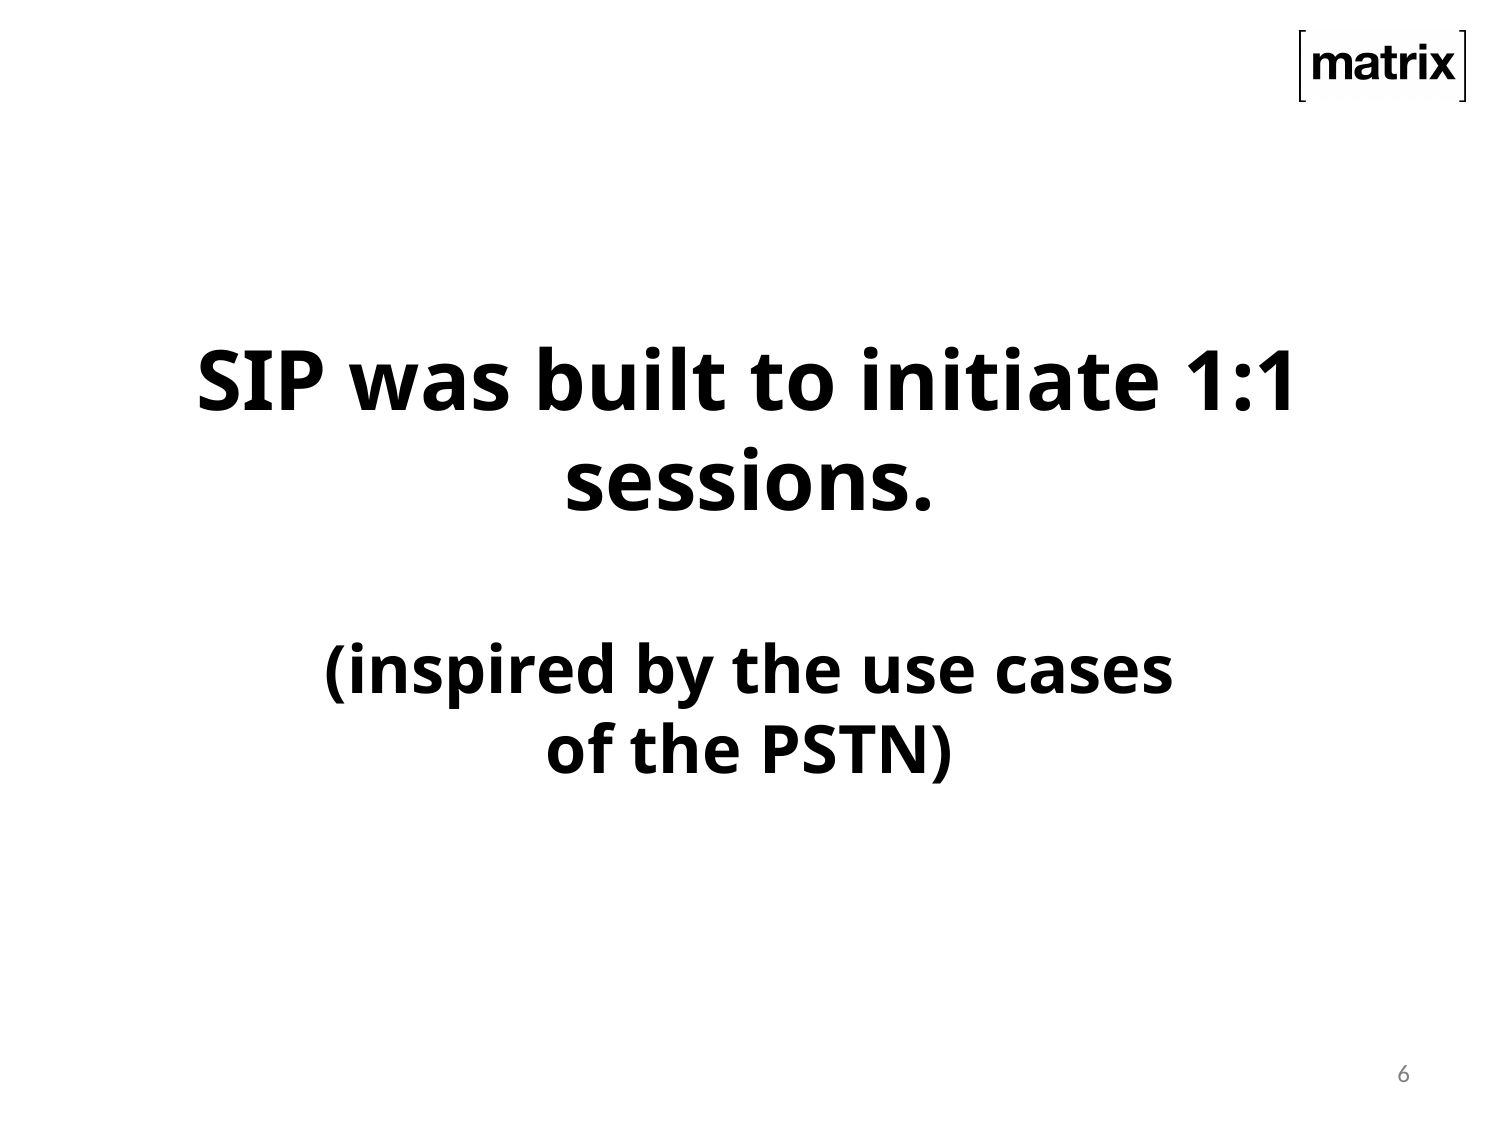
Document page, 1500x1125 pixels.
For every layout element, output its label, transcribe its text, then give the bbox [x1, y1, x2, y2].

slide_number 6 [1074, 1042, 1425, 1103]
picture [1299, 30, 1466, 102]
title SIP was built to initiate 1:1 sessions. (inspired by the use cases of the PSTN) [75, 319, 1425, 799]
